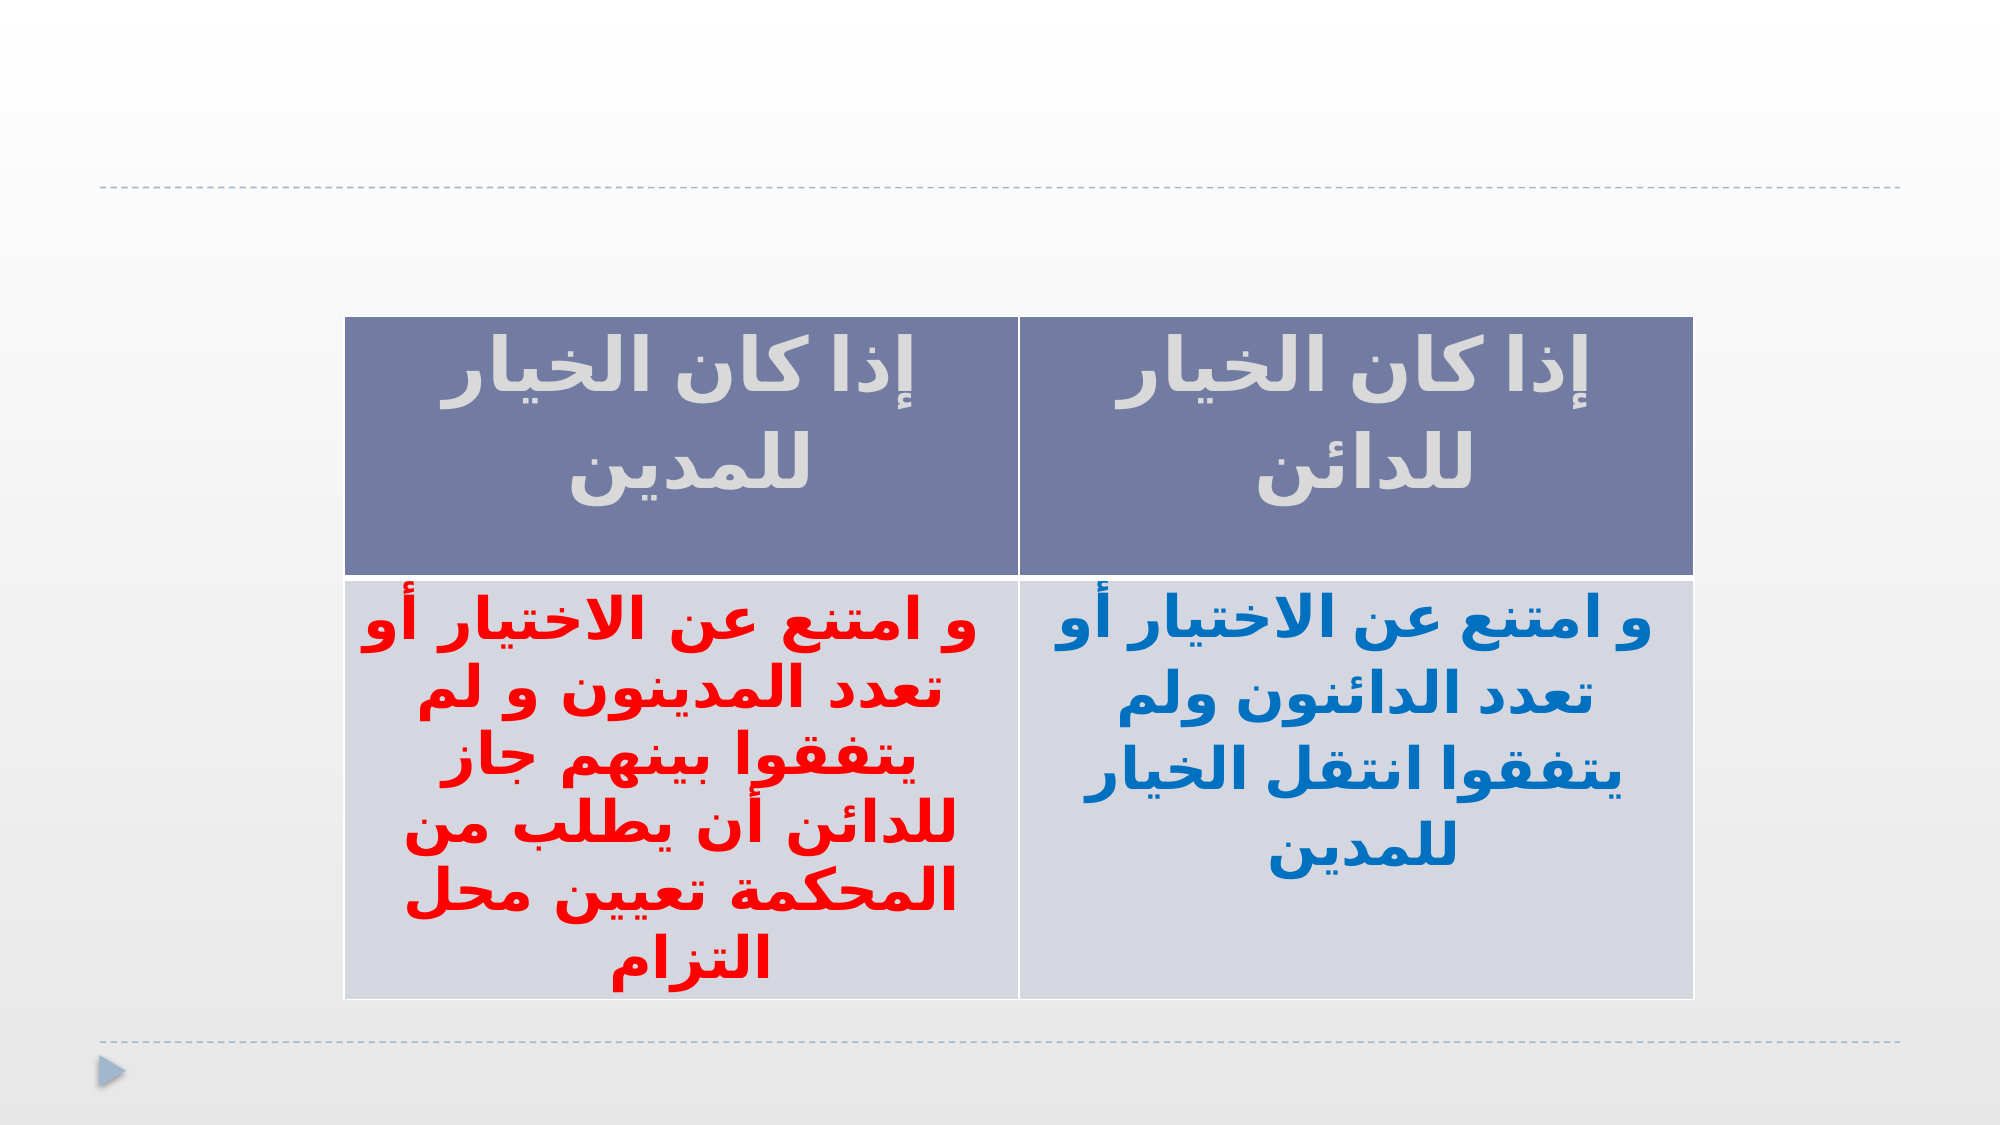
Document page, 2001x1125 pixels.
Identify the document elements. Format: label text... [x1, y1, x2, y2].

table_header إذا كان الخيار للمدين [345, 317, 1018, 575]
table_cell و امتنع عن الاختيار أو تعدد الدائنون ولم يتفقوا انتقل الخيار للمدين [1020, 581, 1693, 999]
table_header إذا كان الخيار للدائن [1020, 317, 1693, 575]
table_cell و امتنع عن الاختيار أو تعدد المدينون و لم يتفقوا بينهم جاز للدائن أن يطلب من المحكمة تعيين محل التزام [345, 581, 1018, 999]
